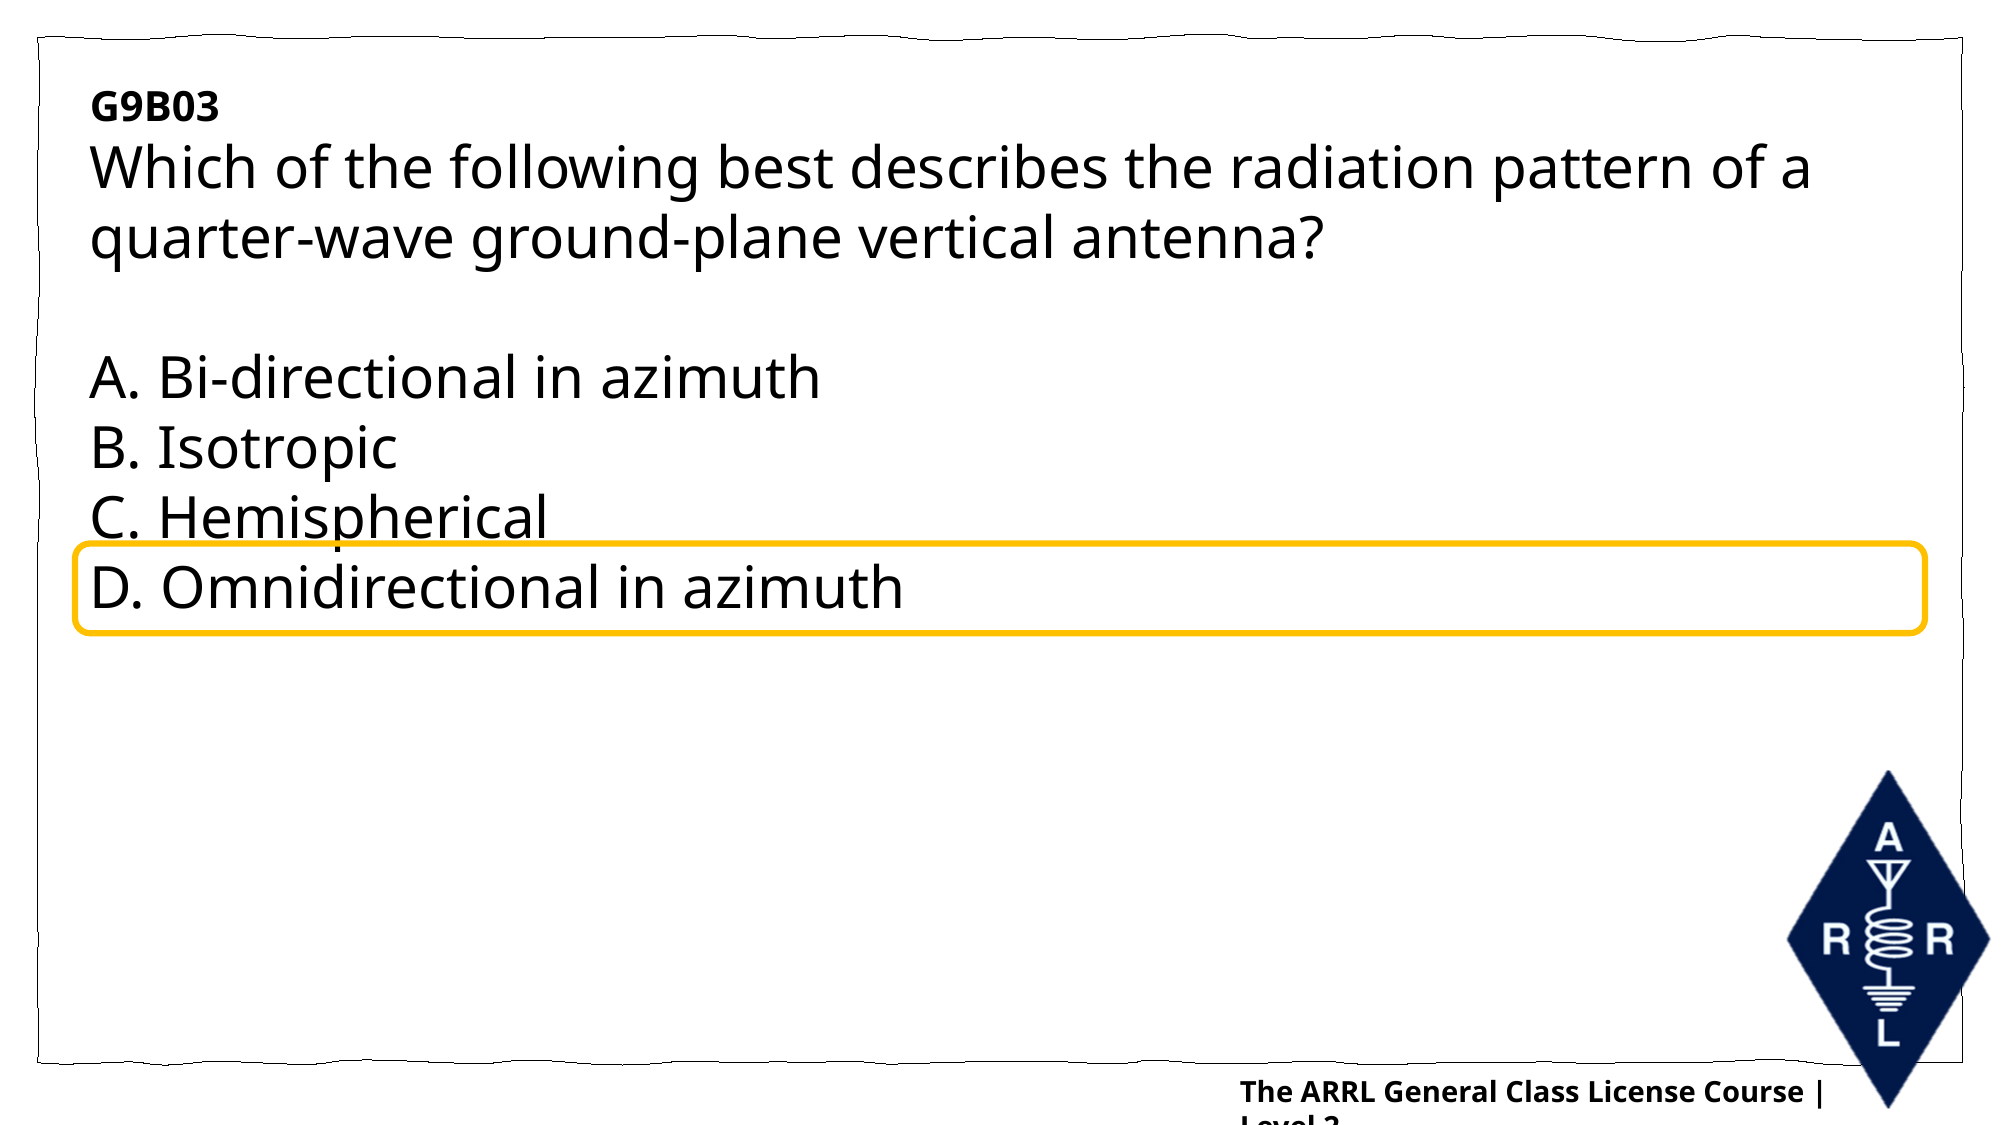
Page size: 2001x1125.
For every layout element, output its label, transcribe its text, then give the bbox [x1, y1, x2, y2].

text_box G9B03 Which of the following best describes the radiation pattern of a quarter-wave ground-plane vertical antenna? A. Bi-directional in azimuth B. Isotropic C. Hemispherical D. Omnidirectional in azimuth [75, 72, 1850, 550]
picture [1773, 752, 1999, 1125]
text_box [73, 542, 1927, 635]
